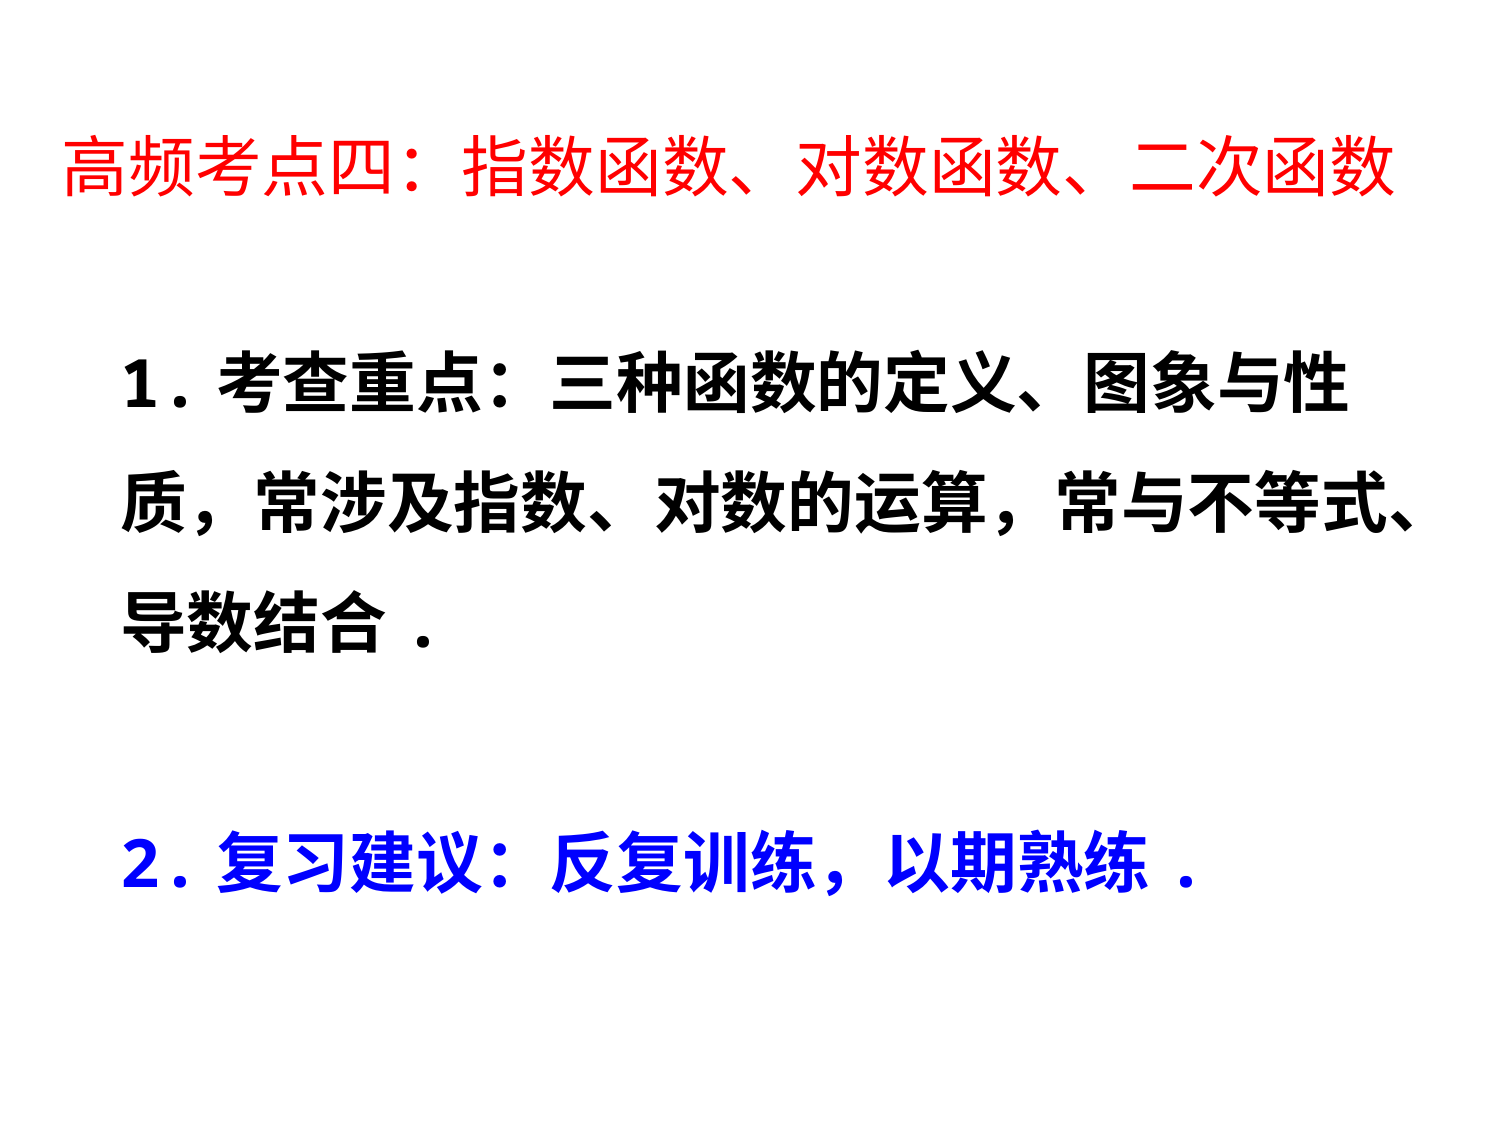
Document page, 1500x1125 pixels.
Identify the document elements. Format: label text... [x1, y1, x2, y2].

text_box 1.考查重点：三种函数的定义、图象与性质，常涉及指数、对数的运算，常与不等式、导数结合. [105, 292, 1429, 669]
text_box 2.复习建议：反复训练，以期熟练. [105, 773, 1338, 909]
text_box 高频考点四：指数函数、对数函数、二次函数 [46, 117, 1449, 213]
